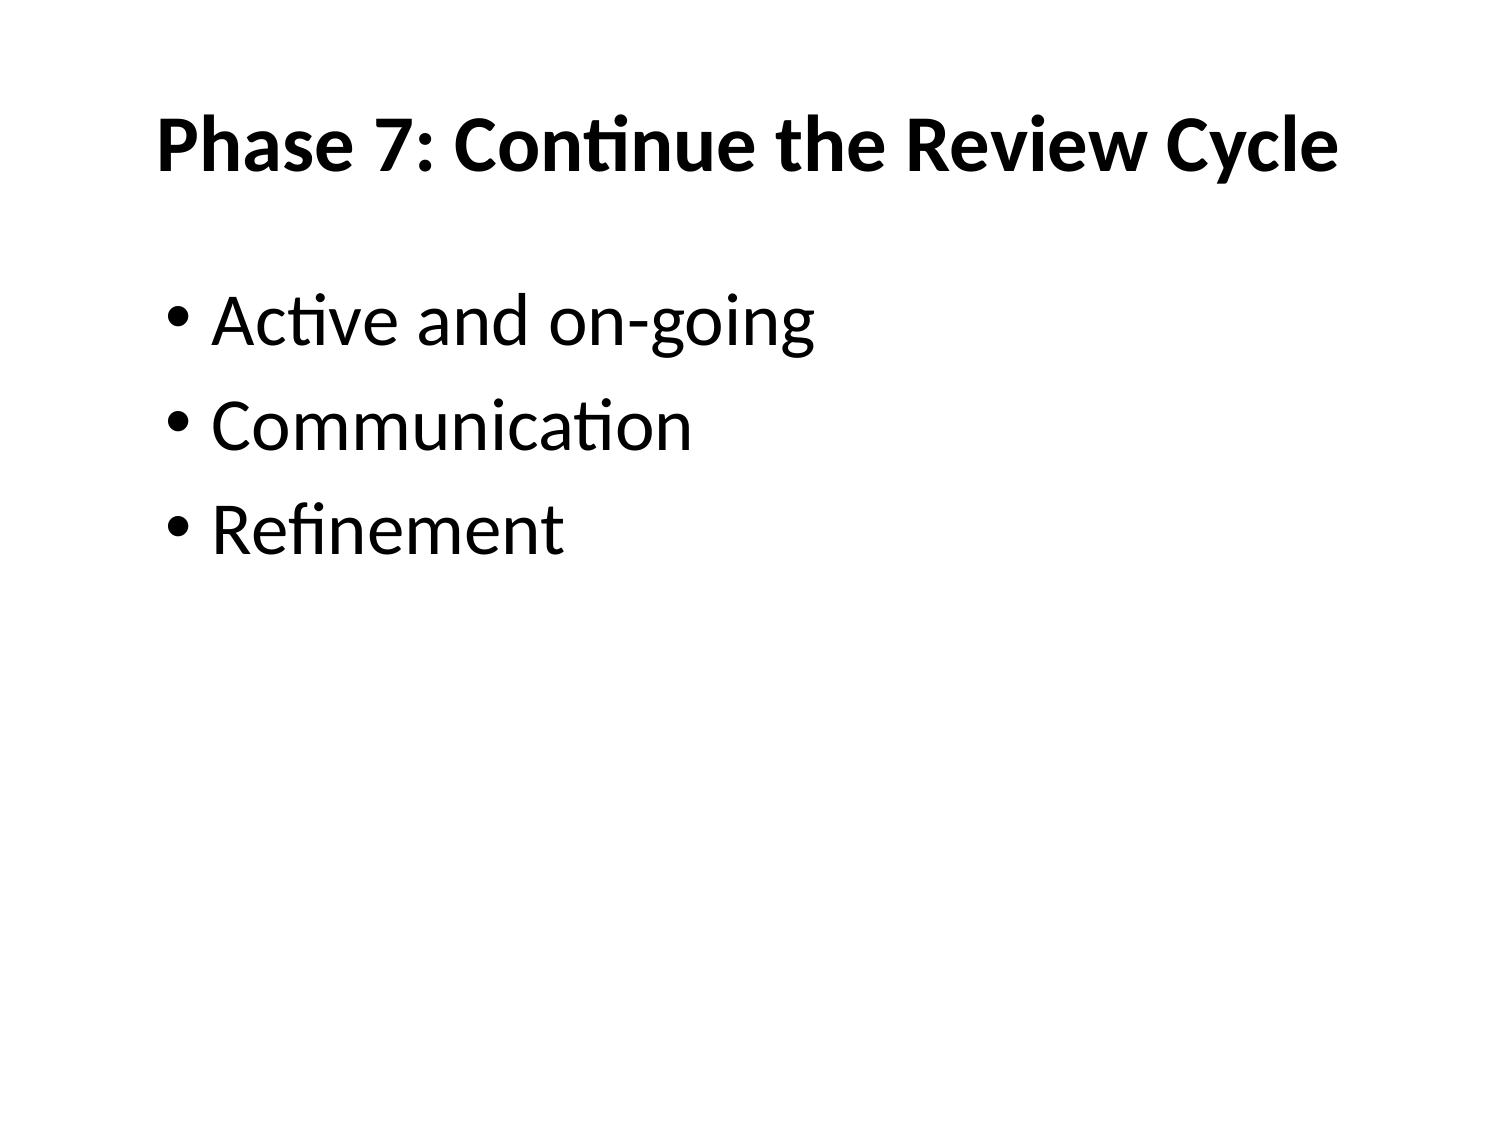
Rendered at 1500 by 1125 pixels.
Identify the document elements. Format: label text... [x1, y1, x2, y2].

title Phase 7: Continue the Review Cycle [75, 45, 1425, 233]
list Active and on-going Communication Refinement [75, 262, 1425, 1005]
